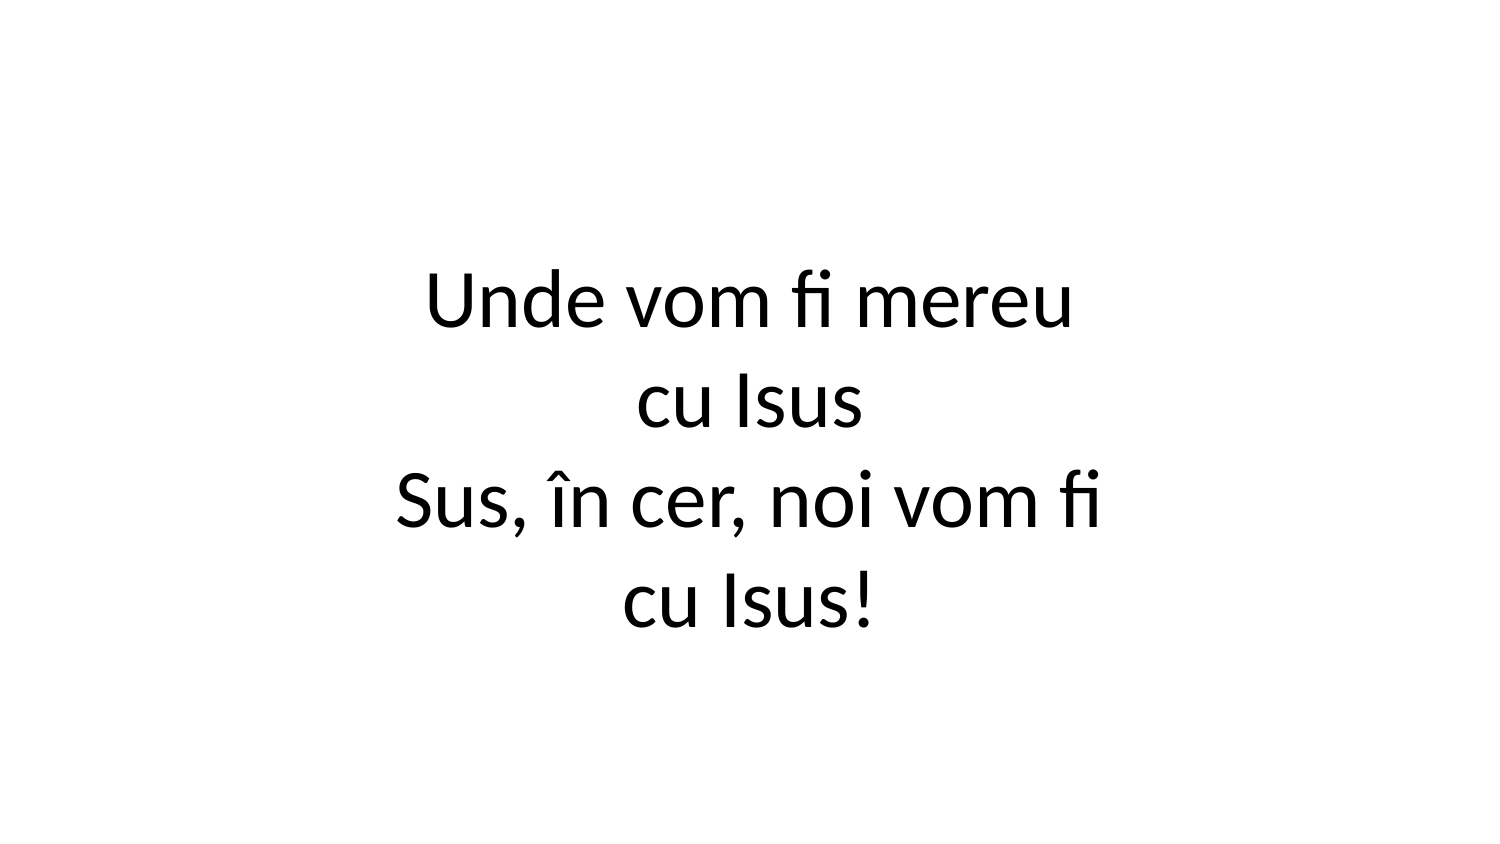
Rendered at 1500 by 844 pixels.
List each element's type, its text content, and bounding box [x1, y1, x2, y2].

text_box Unde vom fi mereu cu Isus Sus, în cer, noi vom fi cu Isus! [380, 192, 1120, 652]
